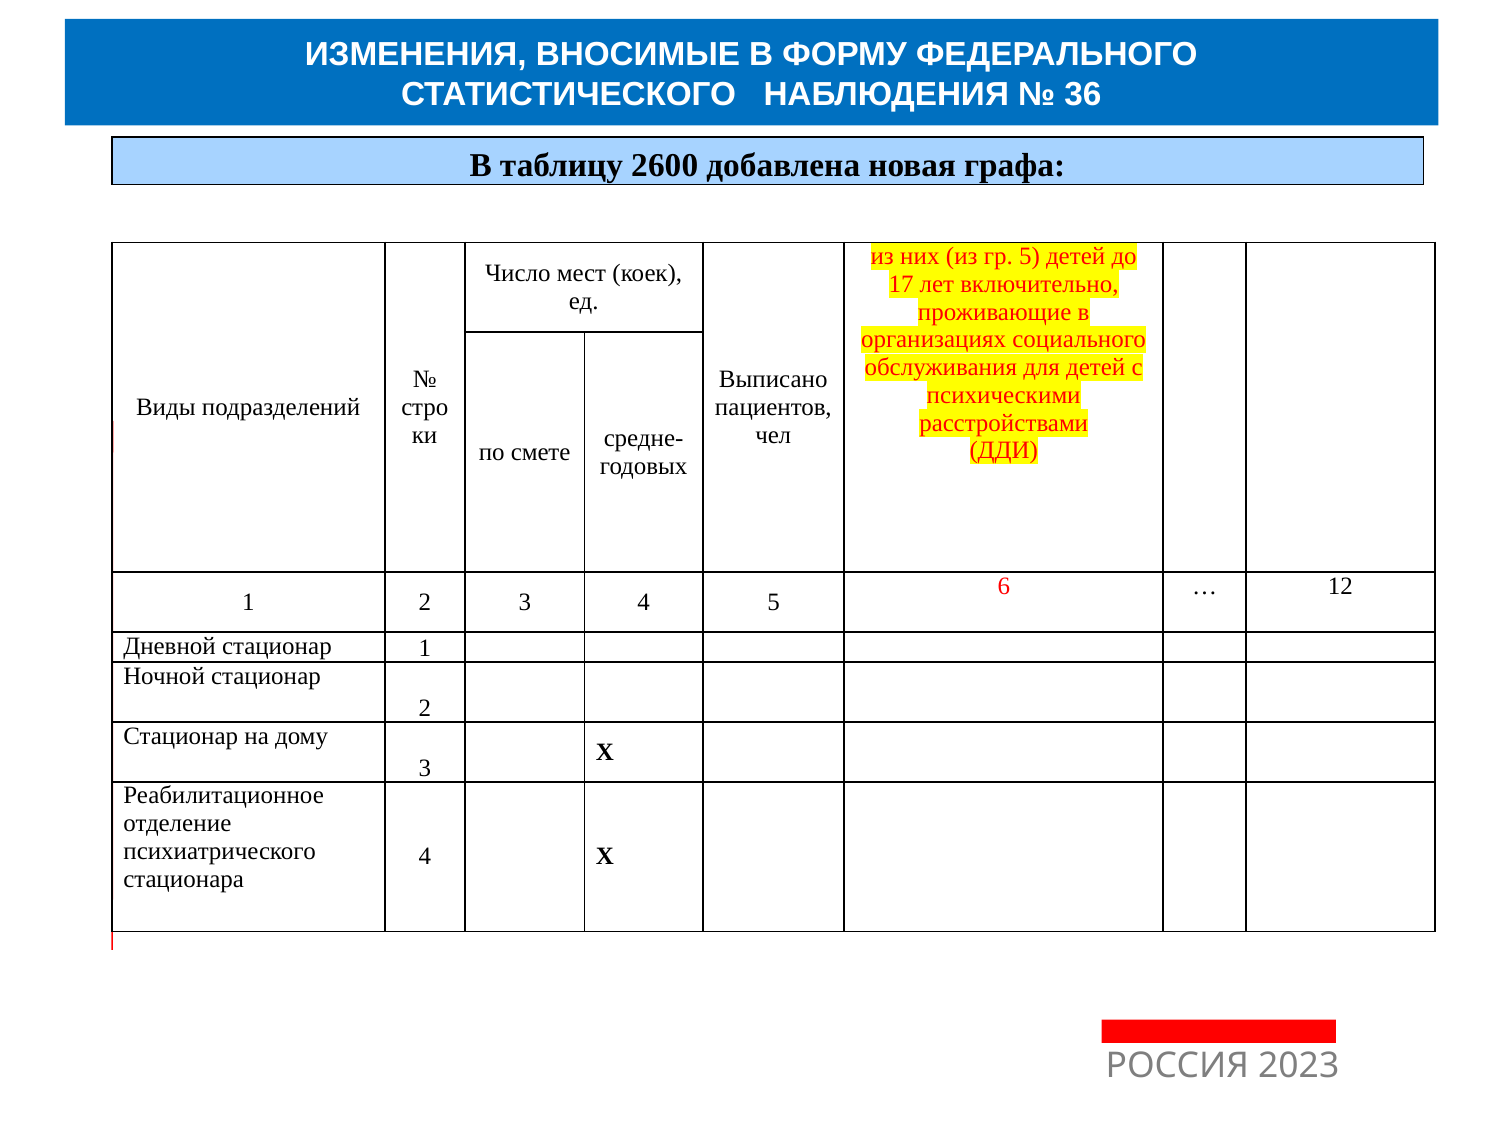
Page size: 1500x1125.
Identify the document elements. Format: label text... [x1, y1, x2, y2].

table_cell Дневной стационар [113, 633, 384, 661]
table_cell … [1164, 573, 1245, 631]
table_cell [1247, 633, 1434, 661]
table_cell Ночной стационар [113, 663, 384, 721]
text_box ИЗМЕНЕНИЯ, ВНОСИМЫЕ В ФОРМУ ФЕДЕРАЛЬНОГО СТАТИСТИЧЕСКОГО НАБЛЮДЕНИЯ № 36 [63, 17, 1441, 128]
table_cell [466, 633, 584, 661]
table_cell 12 [1247, 573, 1434, 631]
table_cell [845, 723, 1162, 781]
text_box В таблицу 2600 добавлена новая графа: [112, 137, 1424, 185]
text_box [1101, 1019, 1336, 1043]
table_header [1247, 243, 1434, 571]
table_cell 3 [386, 723, 464, 781]
table_cell 2 [386, 573, 464, 631]
table_header Выписано пациентов, чел [704, 243, 843, 571]
table_cell 2 [386, 663, 464, 721]
table_cell [1164, 633, 1245, 661]
text_box [88, 143, 1436, 193]
table_cell [1164, 723, 1245, 781]
table_cell [704, 723, 843, 781]
table_cell [1164, 663, 1245, 721]
table_cell [1247, 783, 1434, 931]
table_cell по смете [466, 333, 584, 571]
table_cell [466, 783, 584, 931]
subtitle РОССИЯ 2023 [1089, 1042, 1372, 1114]
table_cell 3 [466, 573, 584, 631]
table_cell [466, 723, 584, 781]
table_cell [845, 663, 1162, 721]
table_cell [845, 783, 1162, 931]
table_cell [704, 663, 843, 721]
table_cell [1247, 663, 1434, 721]
table_cell 1 [386, 633, 464, 661]
table_cell 4 [386, 783, 464, 931]
table_header [1164, 243, 1245, 571]
table_cell [585, 633, 702, 661]
table_cell [704, 783, 843, 931]
table_cell 1 [113, 573, 384, 631]
table_cell [704, 633, 843, 661]
table_cell X [585, 783, 702, 931]
table_cell [585, 663, 702, 721]
table_header из них (из гр. 5) детей до 17 лет включительно, проживающие в организациях социального обслуживания для детей с психическими расстройствами (ДДИ) [845, 243, 1162, 571]
table_header Виды подразделений [113, 243, 384, 571]
table_cell [1247, 723, 1434, 781]
table_cell 6 [845, 573, 1162, 631]
table_cell [466, 663, 584, 721]
table_cell Реабилитационное отделение психиатрического стационара [113, 783, 384, 931]
table_header Число мест (коек), ед. [466, 243, 702, 331]
table_cell средне- годовых [585, 333, 702, 571]
table_cell X [585, 723, 702, 781]
table_cell [1164, 783, 1245, 931]
table_cell [845, 633, 1162, 661]
table_cell 5 [704, 573, 843, 631]
table_cell Стационар на дому [113, 723, 384, 781]
table_cell 4 [585, 573, 702, 631]
table_header № строки [386, 243, 464, 571]
